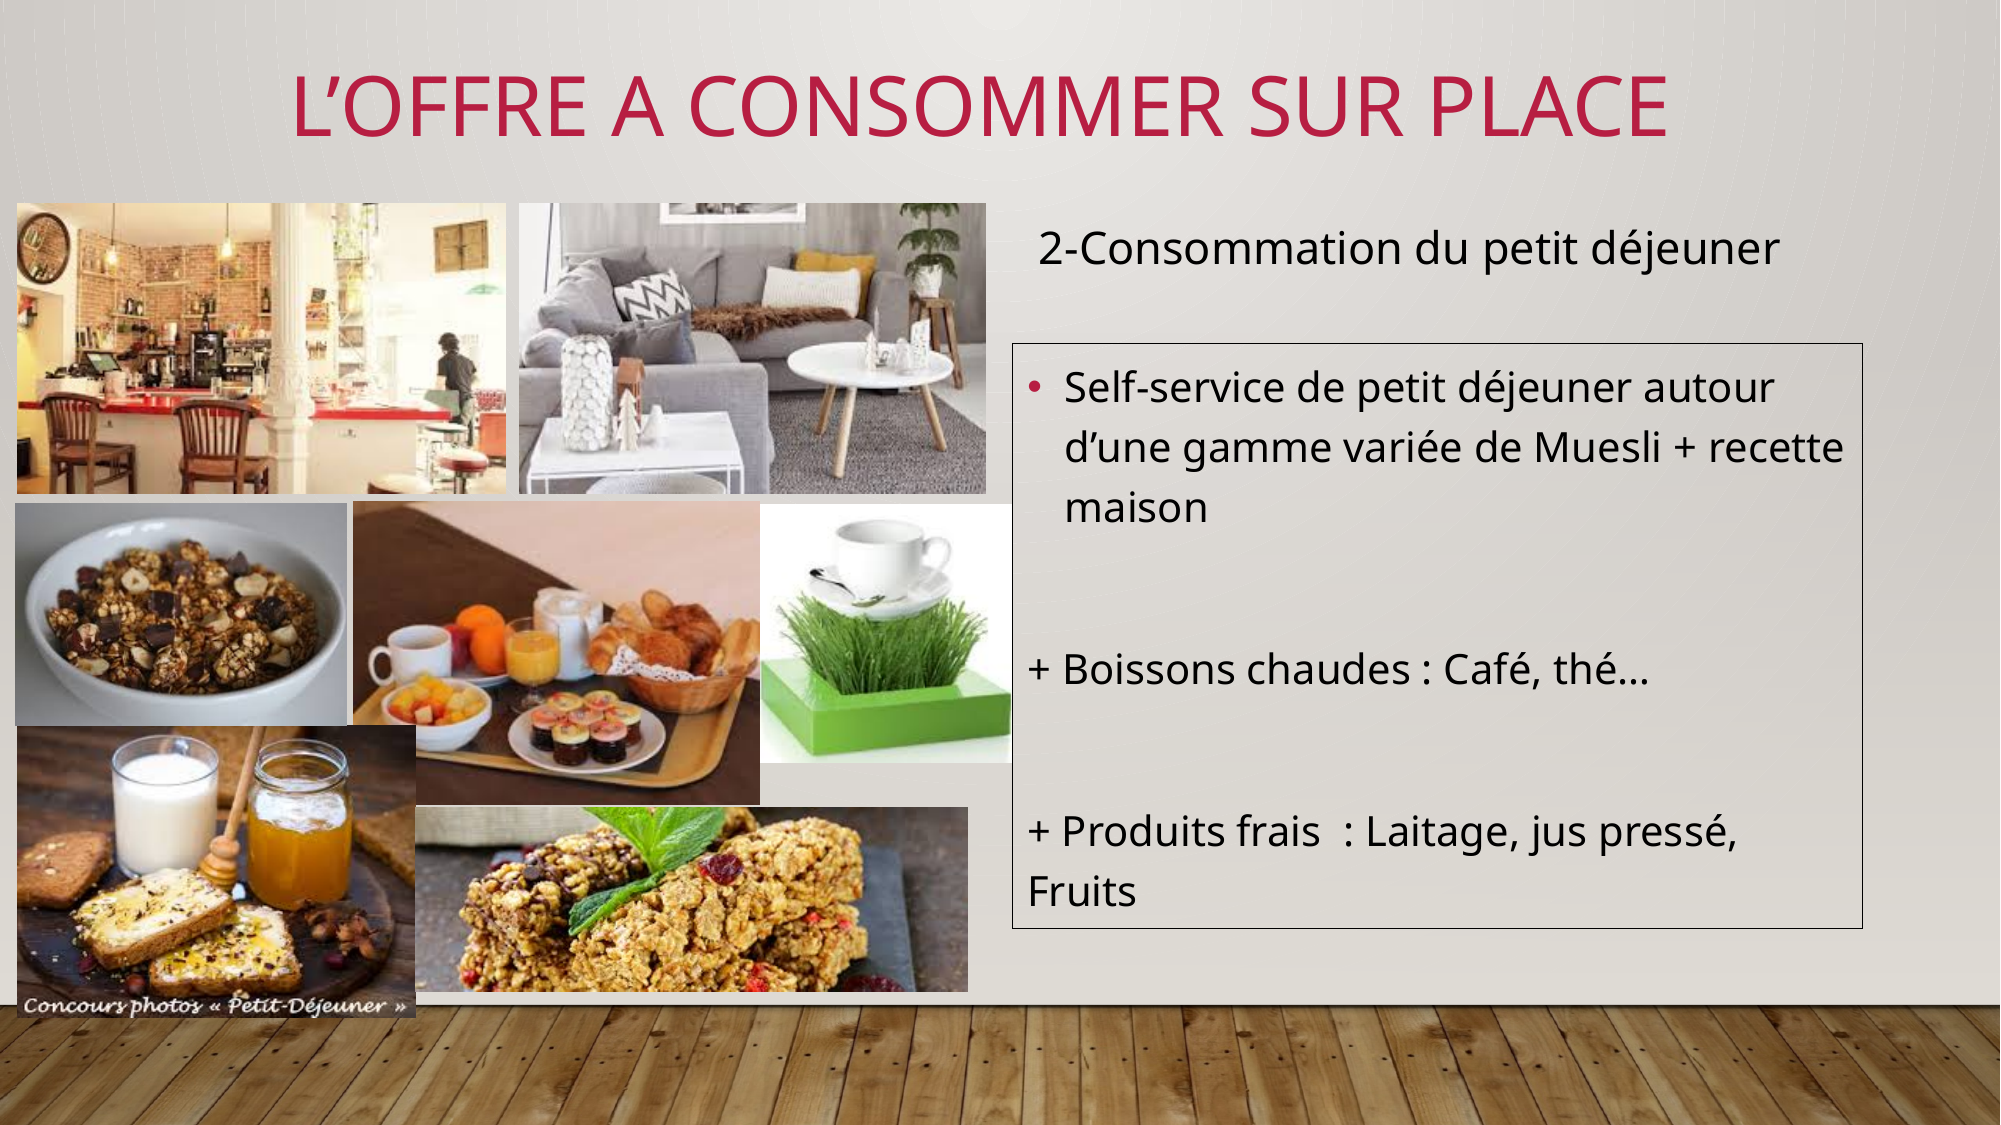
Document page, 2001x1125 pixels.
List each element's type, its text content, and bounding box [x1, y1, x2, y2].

picture [17, 203, 507, 495]
picture [519, 203, 986, 495]
text_box Self-service de petit déjeuner autour d’une gamme variée de Muesli + recette maison + Boissons chaudes : Café, thé… + Produits frais : Laitage, jus pressé, Fruits [1012, 343, 1863, 929]
text_box 2-Consommation du petit déjeuner [1012, 201, 1863, 334]
picture [0, 500, 2000, 1125]
text_box L’OFFRE a consommer sur place [0, 56, 2000, 231]
